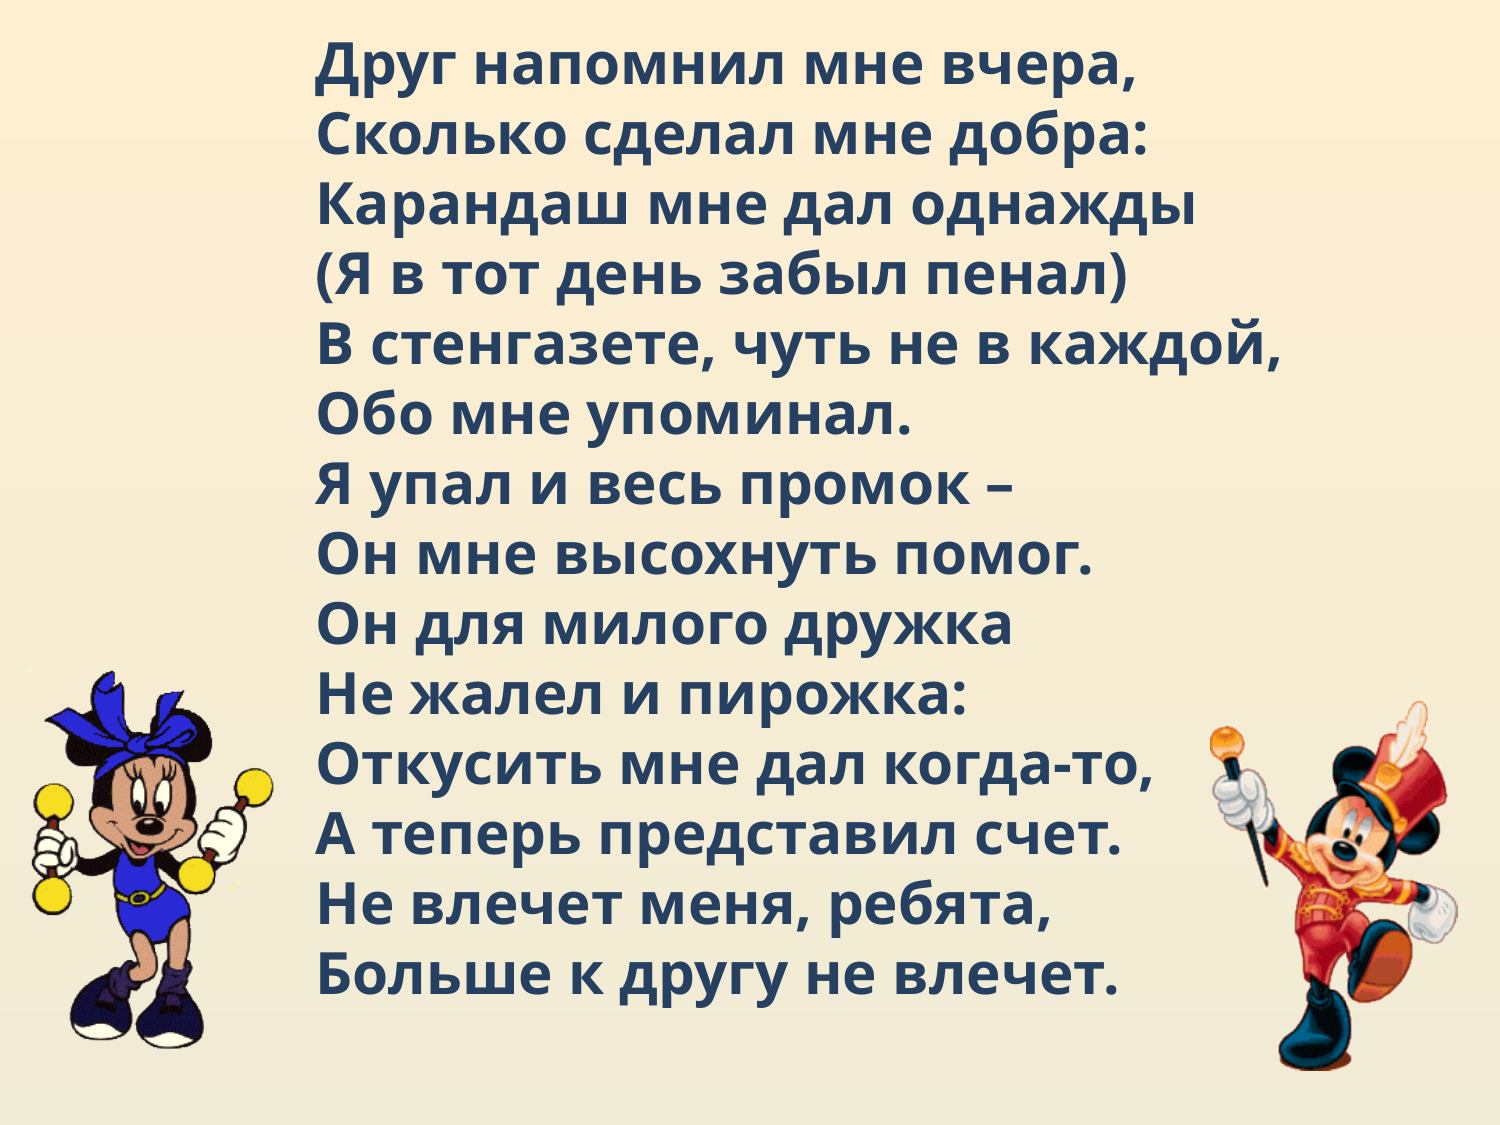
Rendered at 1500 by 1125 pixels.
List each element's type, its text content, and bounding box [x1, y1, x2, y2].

text_box Друг напомнил мне вчера, Сколько сделал мне добра: Карандаш мне дал однажды (Я в тот день забыл пенал) В стенгазете, чуть не в каждой, Обо мне упоминал. Я упал и весь промок – Он мне высохнуть помог. Он для милого дружка Не жалел и пирожка: Откусить мне дал когда-то, А теперь представил счет. Не влечет меня, ребята, Больше к другу не влечет. [301, 19, 1371, 1014]
picture [1210, 701, 1458, 1071]
picture [29, 668, 278, 1056]
